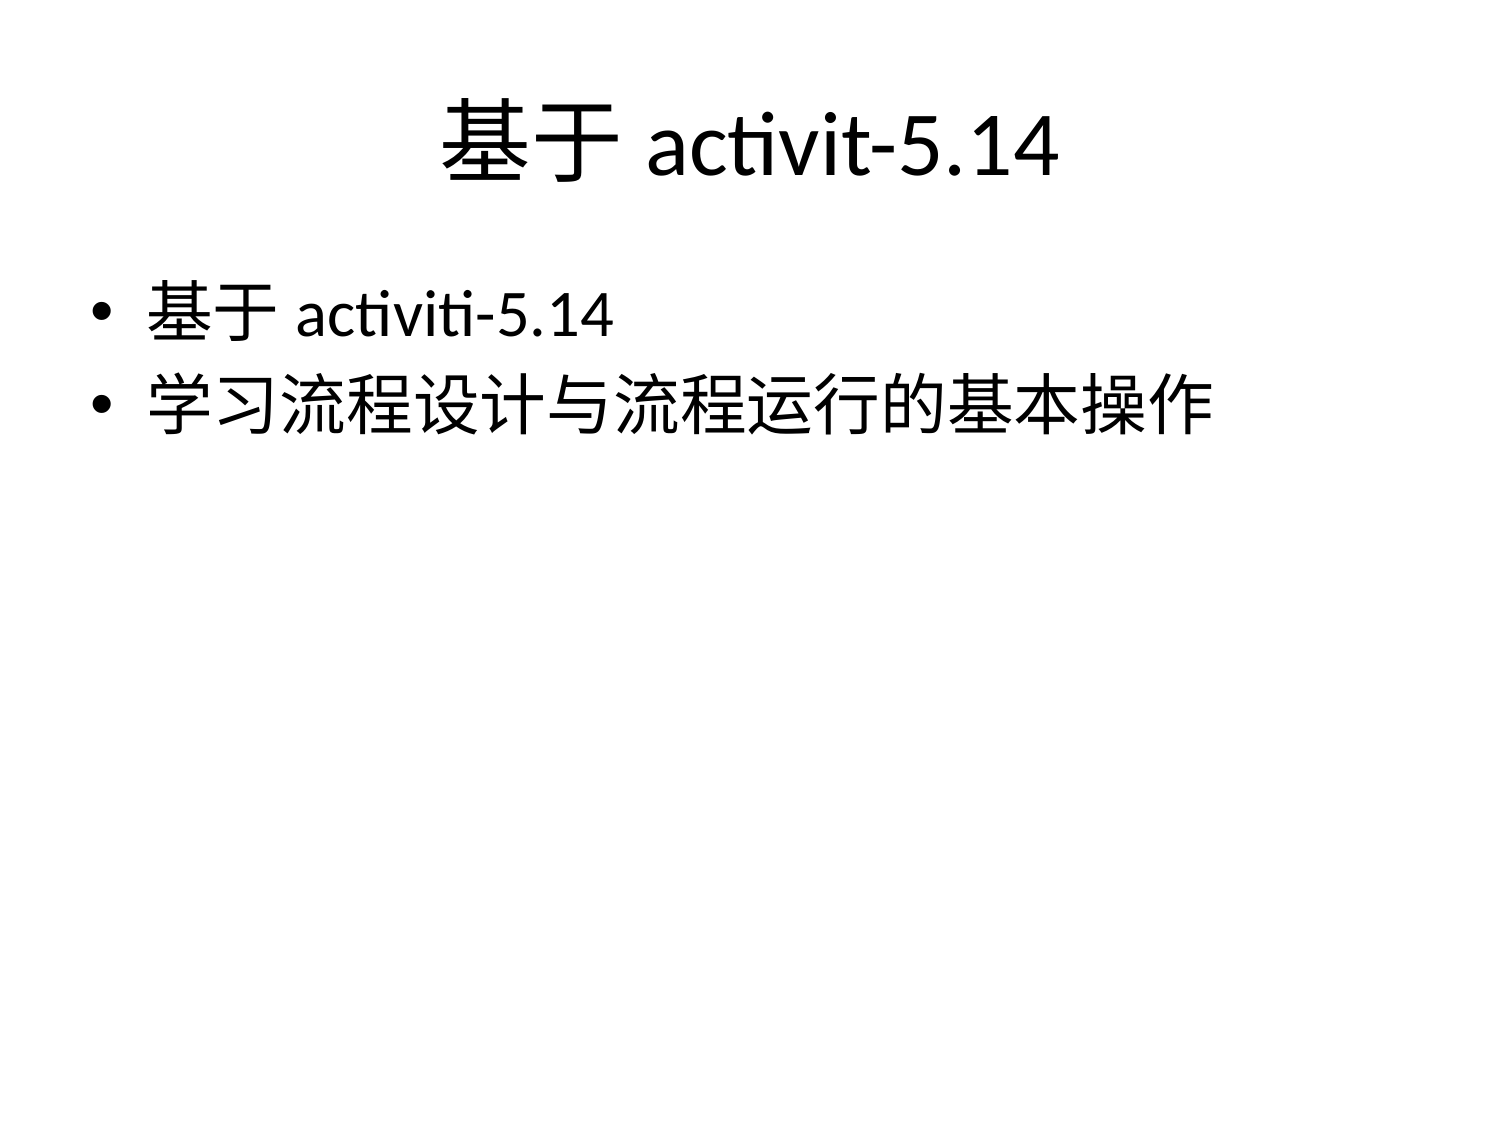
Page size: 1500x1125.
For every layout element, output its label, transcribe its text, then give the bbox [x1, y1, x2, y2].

title 基于activit-5.14 [75, 45, 1425, 233]
list 基于activiti-5.14 学习流程设计与流程运行的基本操作 [75, 262, 1425, 1005]
